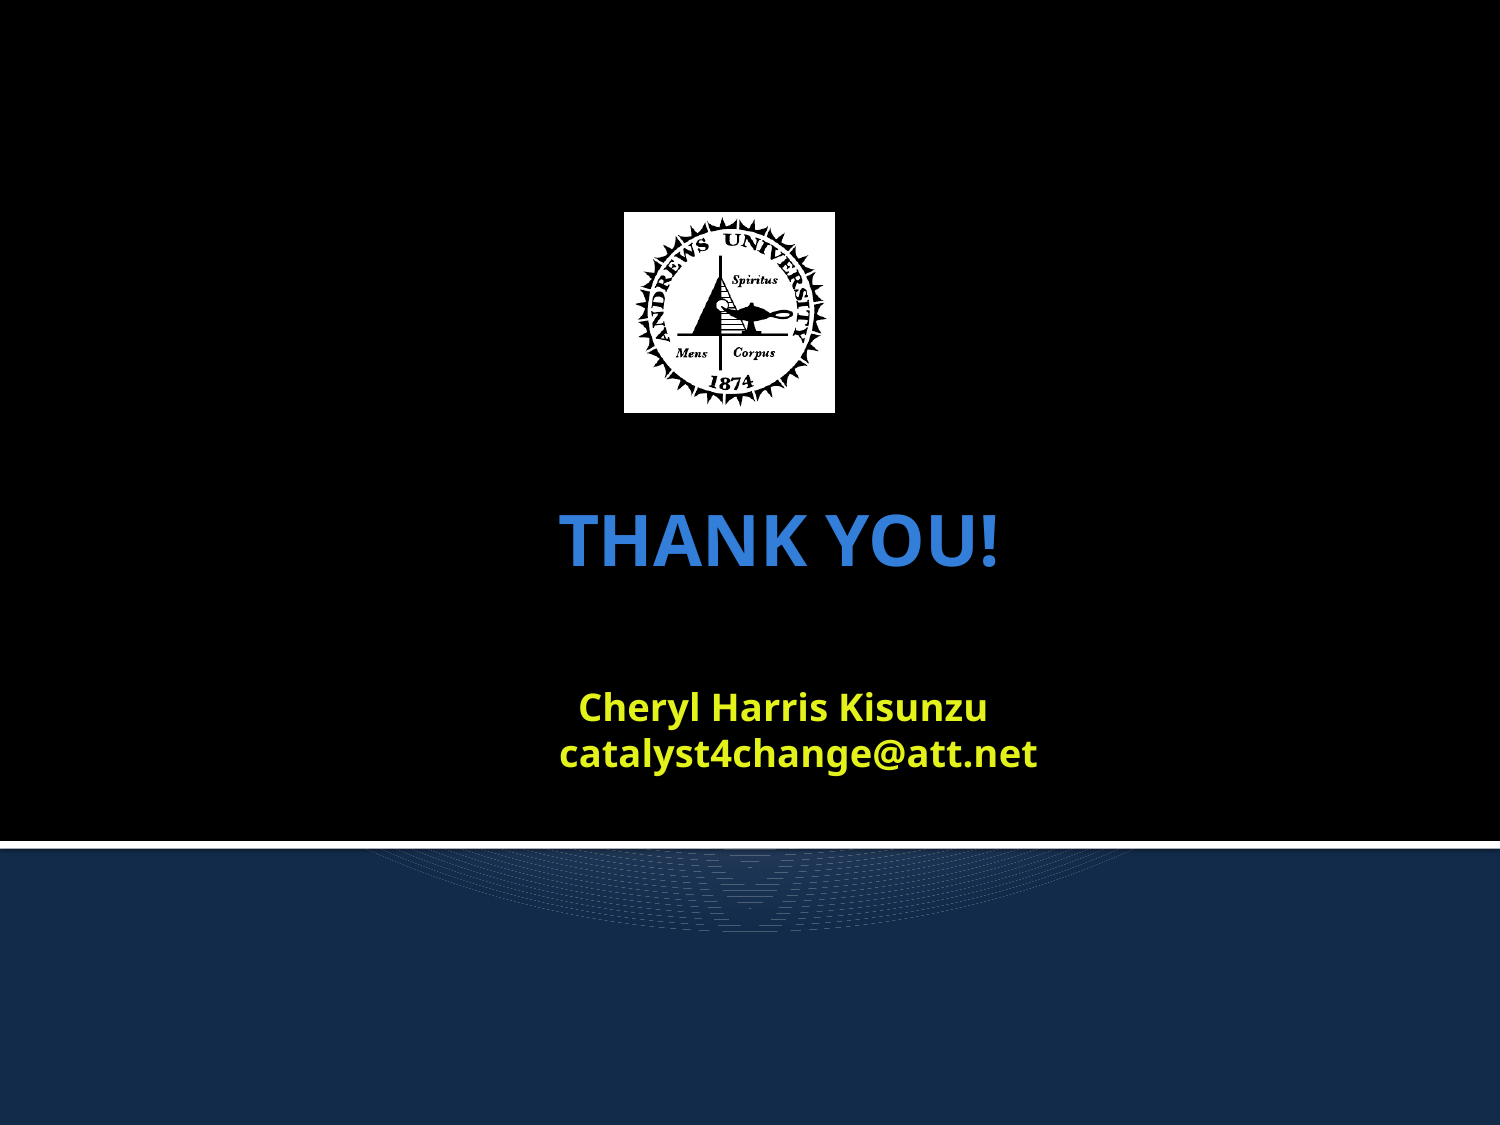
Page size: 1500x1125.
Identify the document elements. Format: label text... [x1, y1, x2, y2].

title THANK YOU! Cheryl Harris Kisunzu catalyst4change@att.net [112, 450, 1438, 825]
picture [624, 212, 835, 413]
